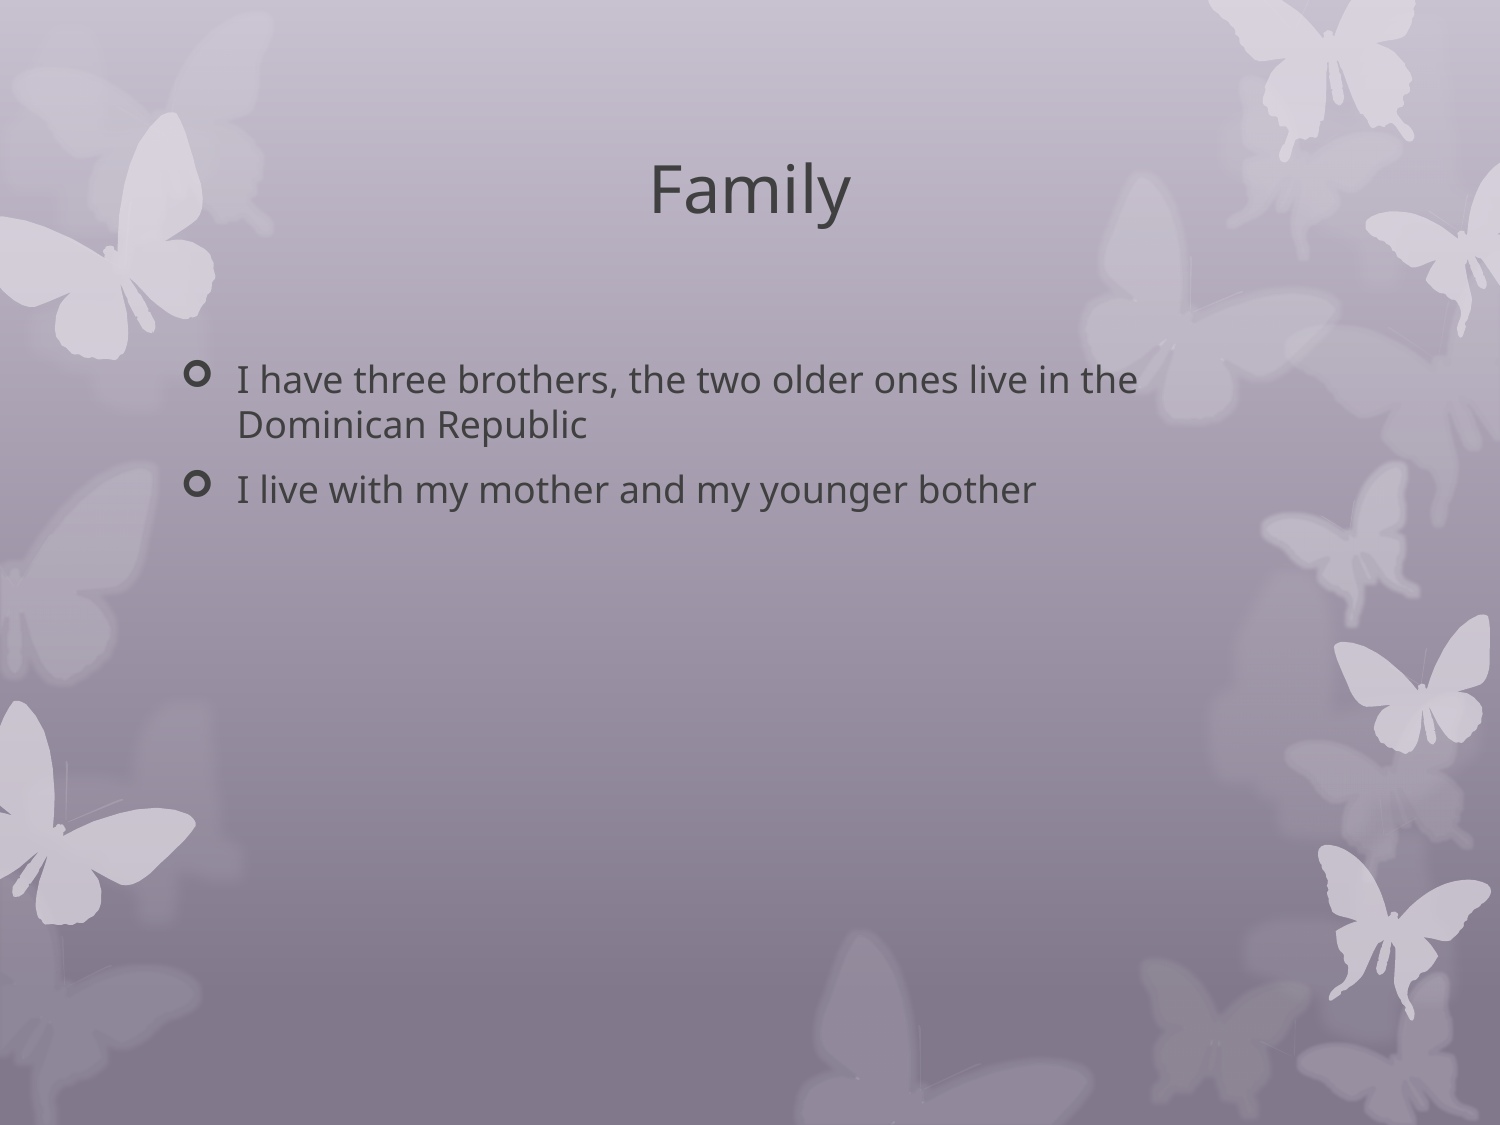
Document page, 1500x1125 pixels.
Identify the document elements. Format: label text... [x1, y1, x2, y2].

list I have three brothers, the two older ones live in the Dominican Republic I live with my mother and my younger bother [165, 296, 1335, 962]
title Family [165, 110, 1335, 263]
